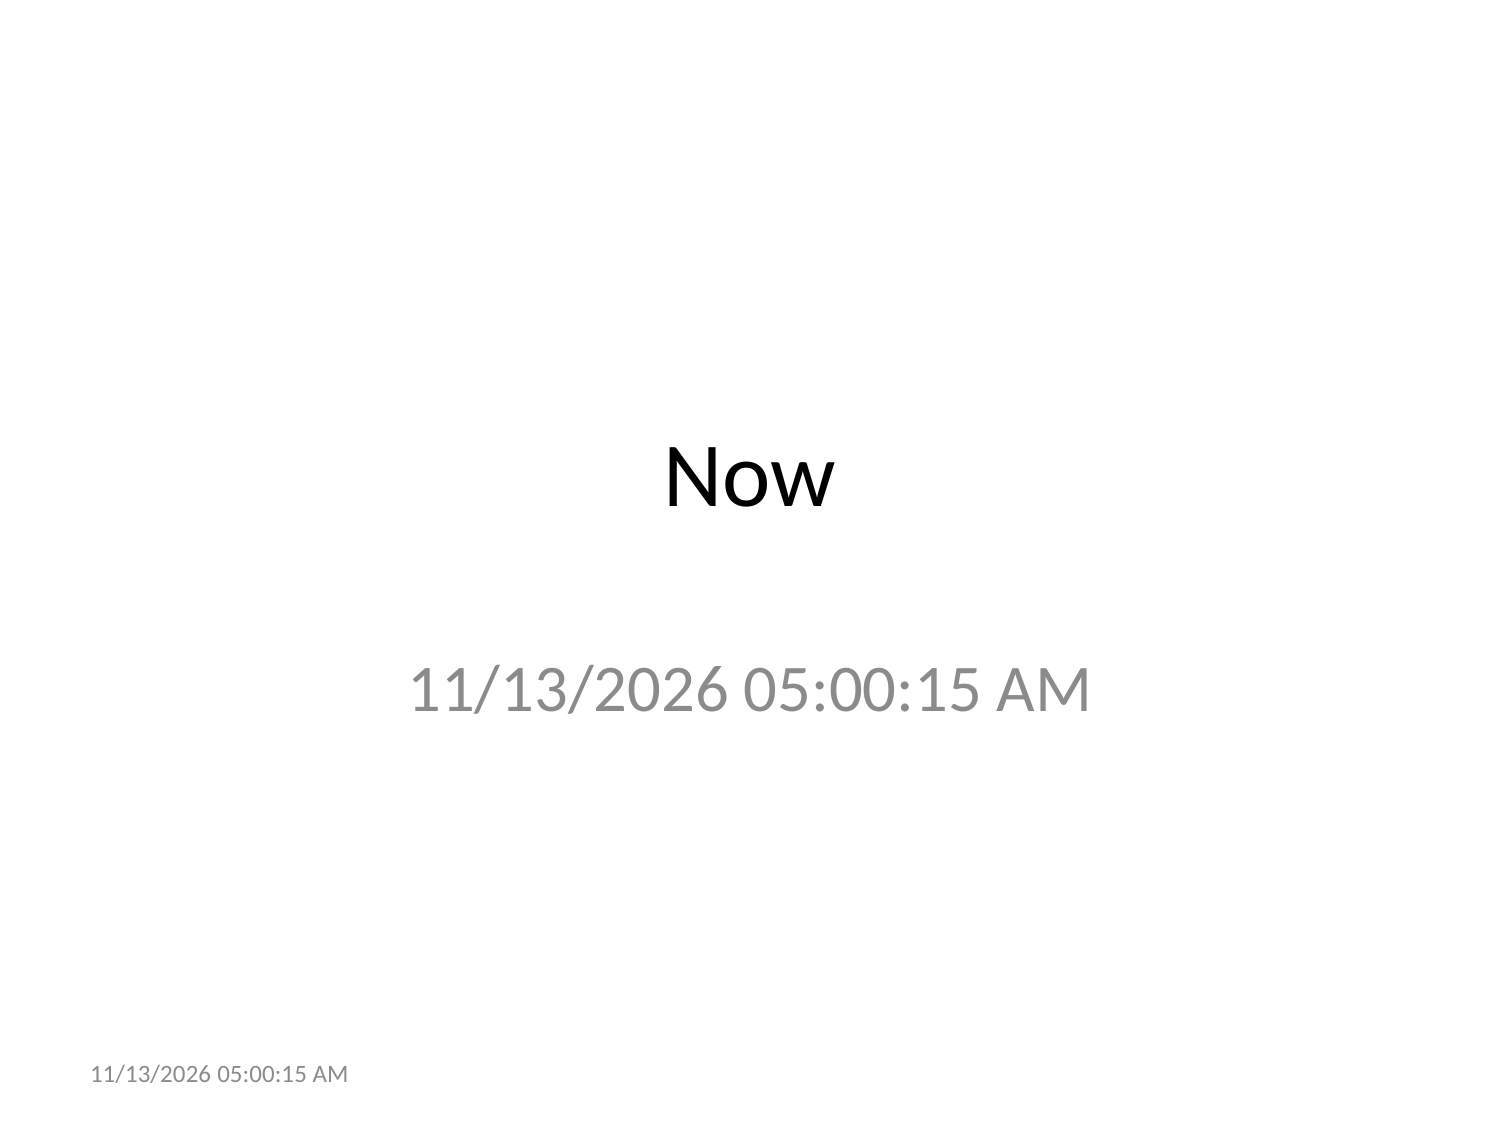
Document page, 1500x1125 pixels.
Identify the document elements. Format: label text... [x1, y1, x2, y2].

title Now [112, 349, 1388, 591]
subtitle 2011-12-19 10:20:04 AM [225, 637, 1275, 925]
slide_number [75, 1042, 425, 1103]
